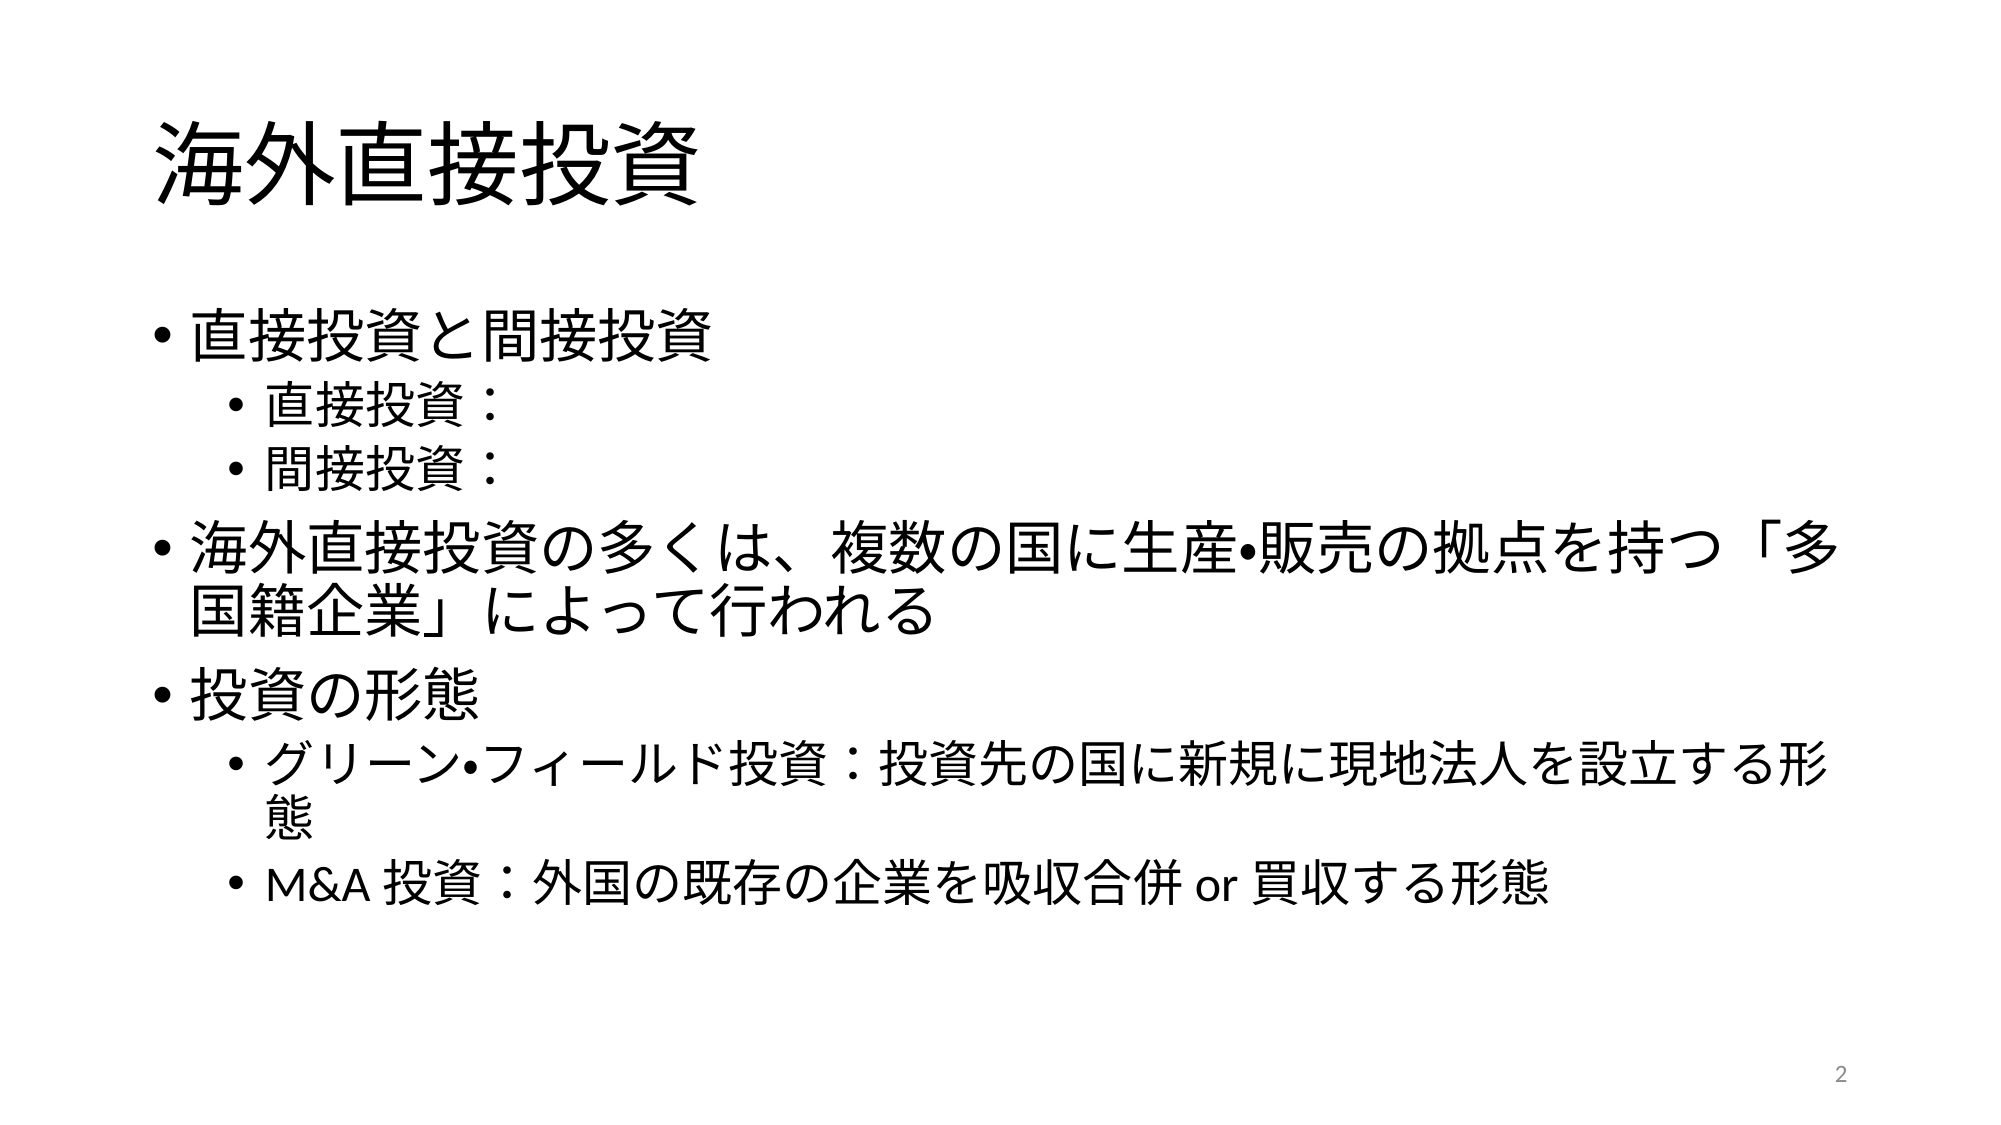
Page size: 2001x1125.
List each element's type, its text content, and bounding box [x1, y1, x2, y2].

title 海外直接投資 [137, 59, 1863, 278]
slide_number 2 [1412, 1042, 1863, 1103]
list 直接投資と間接投資 直接投資： 間接投資： 海外直接投資の多くは、複数の国に生産・販売の拠点を持つ「多国籍企業」によって行われる 投資の形態 グリーン・フィールド投資：投資先の国に新規に現地法人を設立する形態 M&A投資：外国の既存の企業を吸収合併or買収する形態 [137, 299, 1863, 1014]
